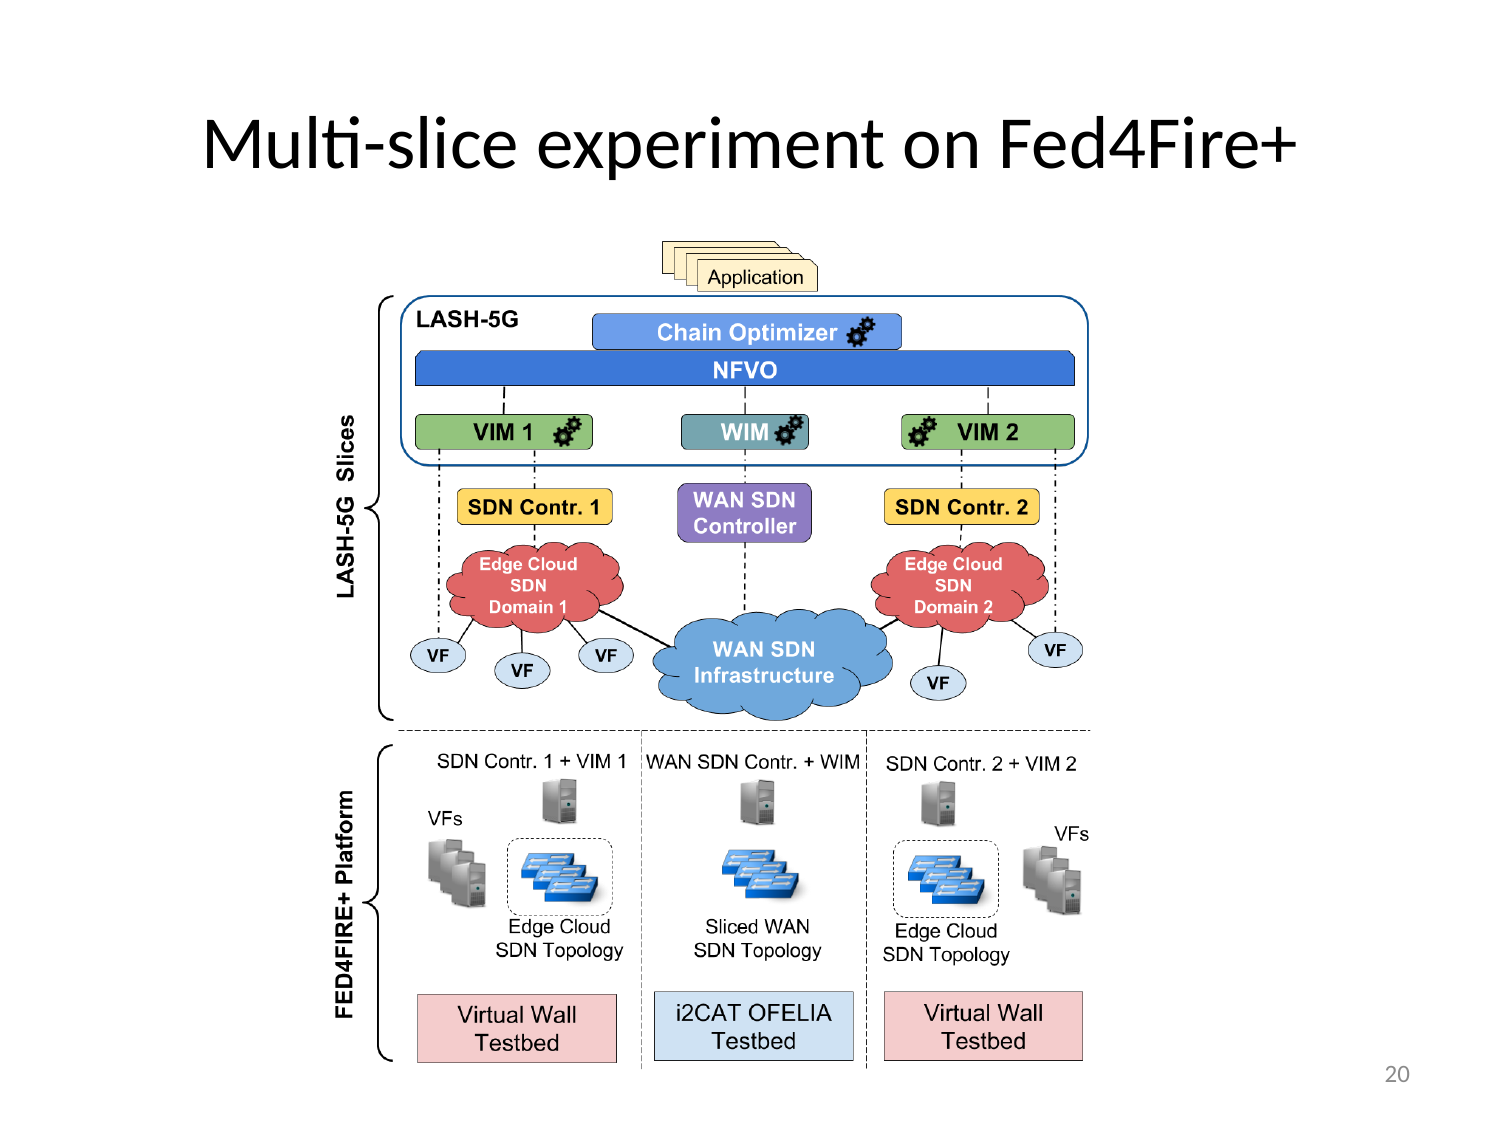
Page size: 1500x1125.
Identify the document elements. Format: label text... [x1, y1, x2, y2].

picture [315, 232, 1099, 1079]
title Multi-slice experiment on Fed4Fire+ [75, 45, 1425, 233]
slide_number 20 [1074, 1042, 1425, 1103]
